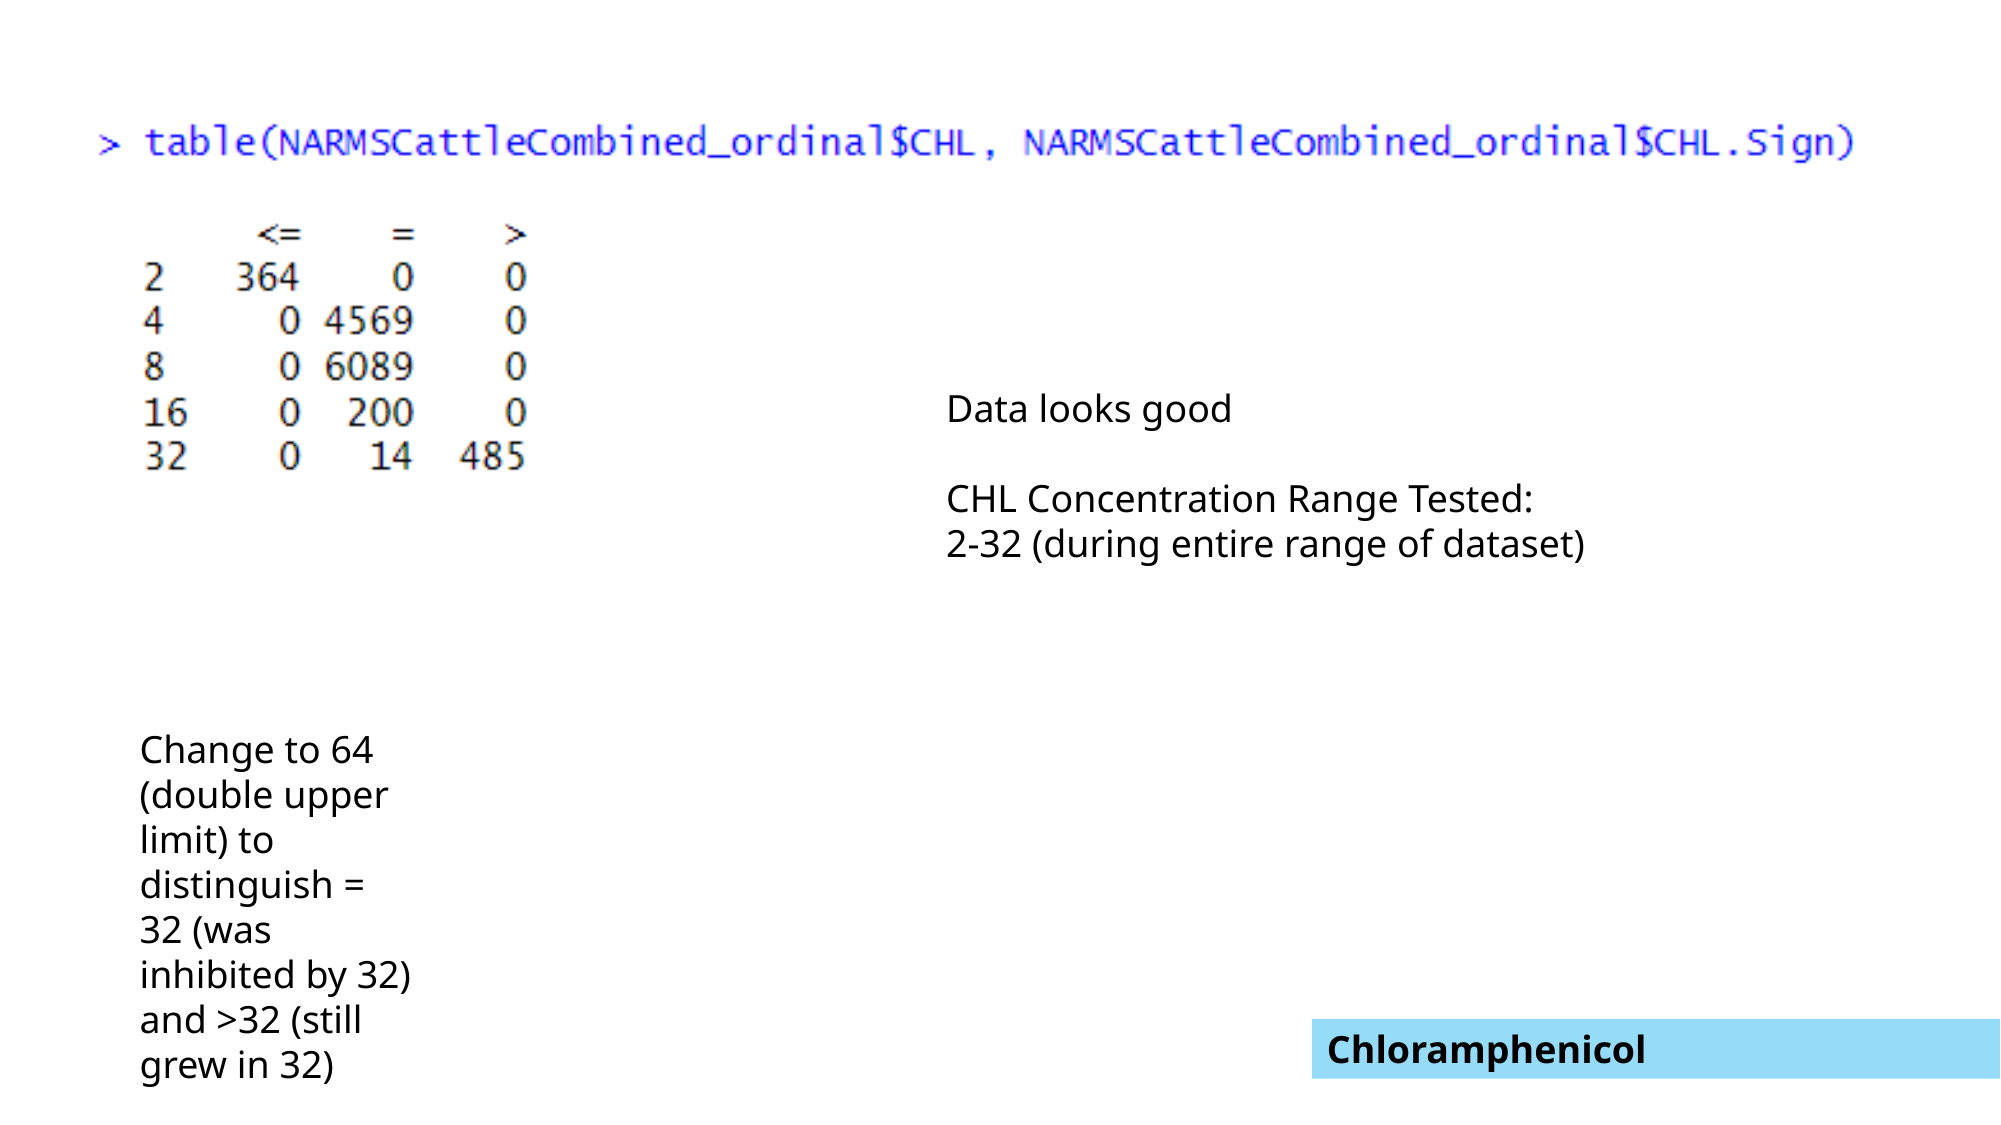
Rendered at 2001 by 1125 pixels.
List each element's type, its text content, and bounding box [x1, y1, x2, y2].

picture [89, 115, 1983, 479]
text_box Data looks good CHL Concentration Range Tested: 2-32 (during entire range of dataset) [931, 479, 1679, 573]
text_box Chloramphenicol [1312, 1018, 2000, 1079]
text_box Change to 64 (double upper limit) to distinguish = 32 (was inhibited by 32) and >32 (still grew in 32) [124, 718, 427, 1094]
